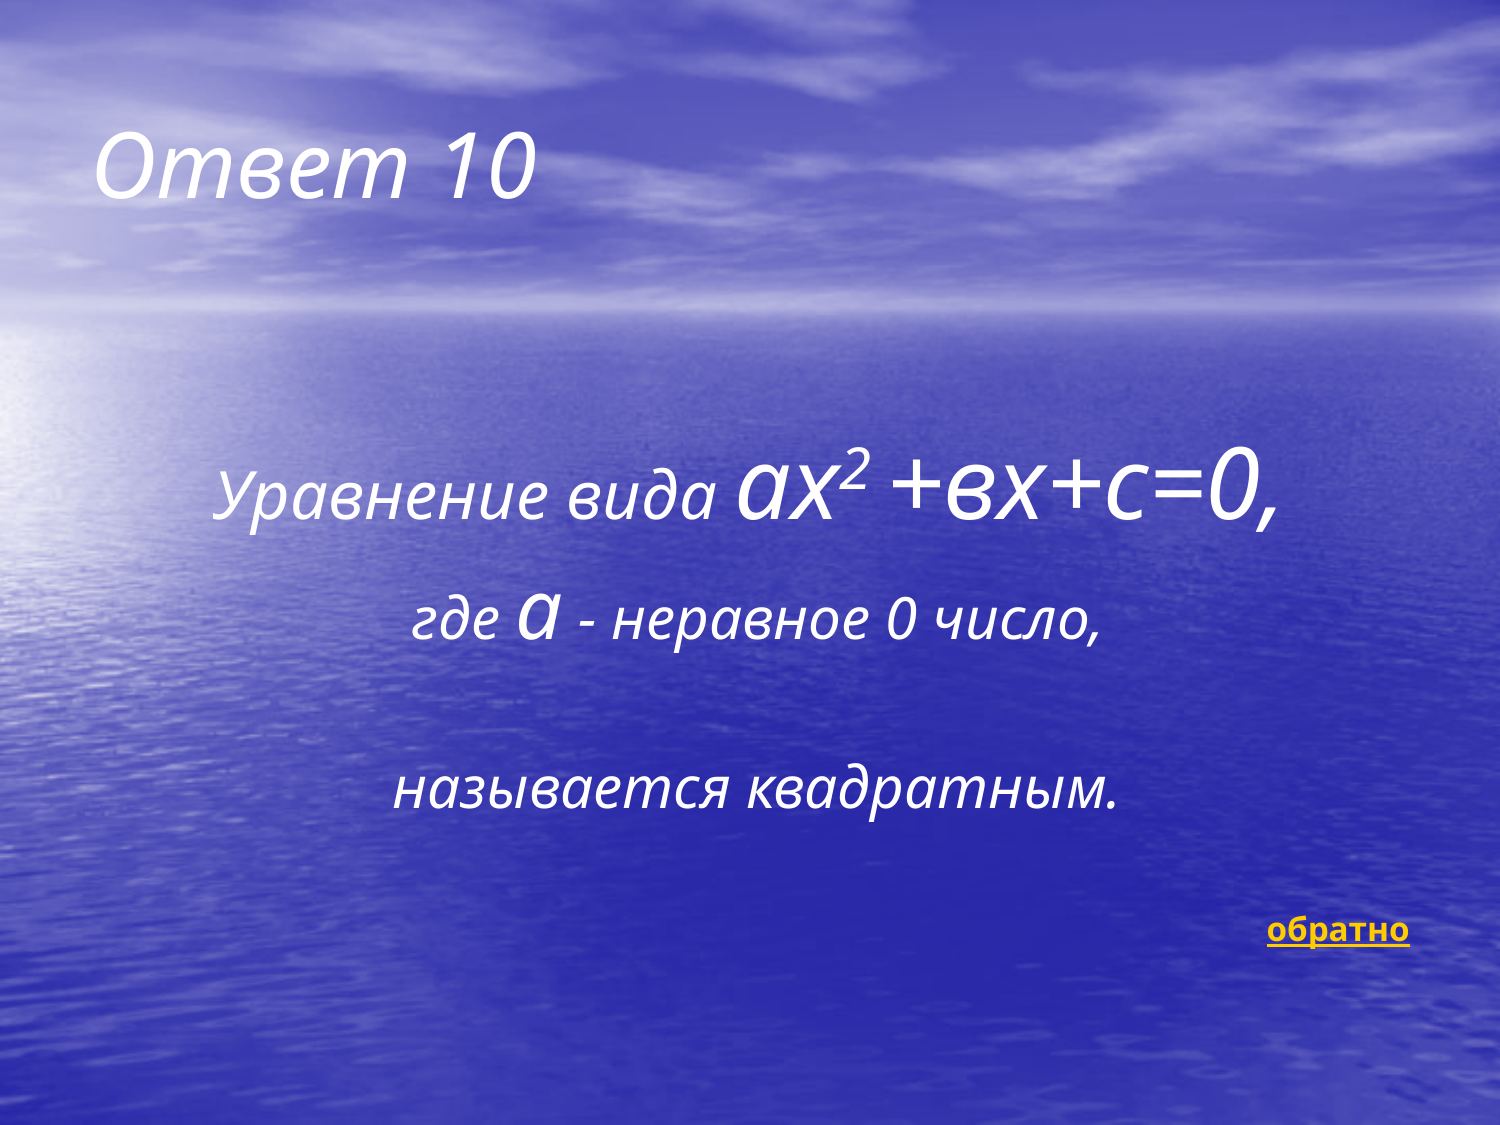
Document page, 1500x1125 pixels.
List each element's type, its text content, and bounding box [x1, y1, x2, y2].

title Ответ 10 [74, 47, 1426, 276]
list Уравнение вида ах2 +вх+с=0, где а - неравное 0 число, называется квадратным. обратно [74, 312, 1426, 988]
